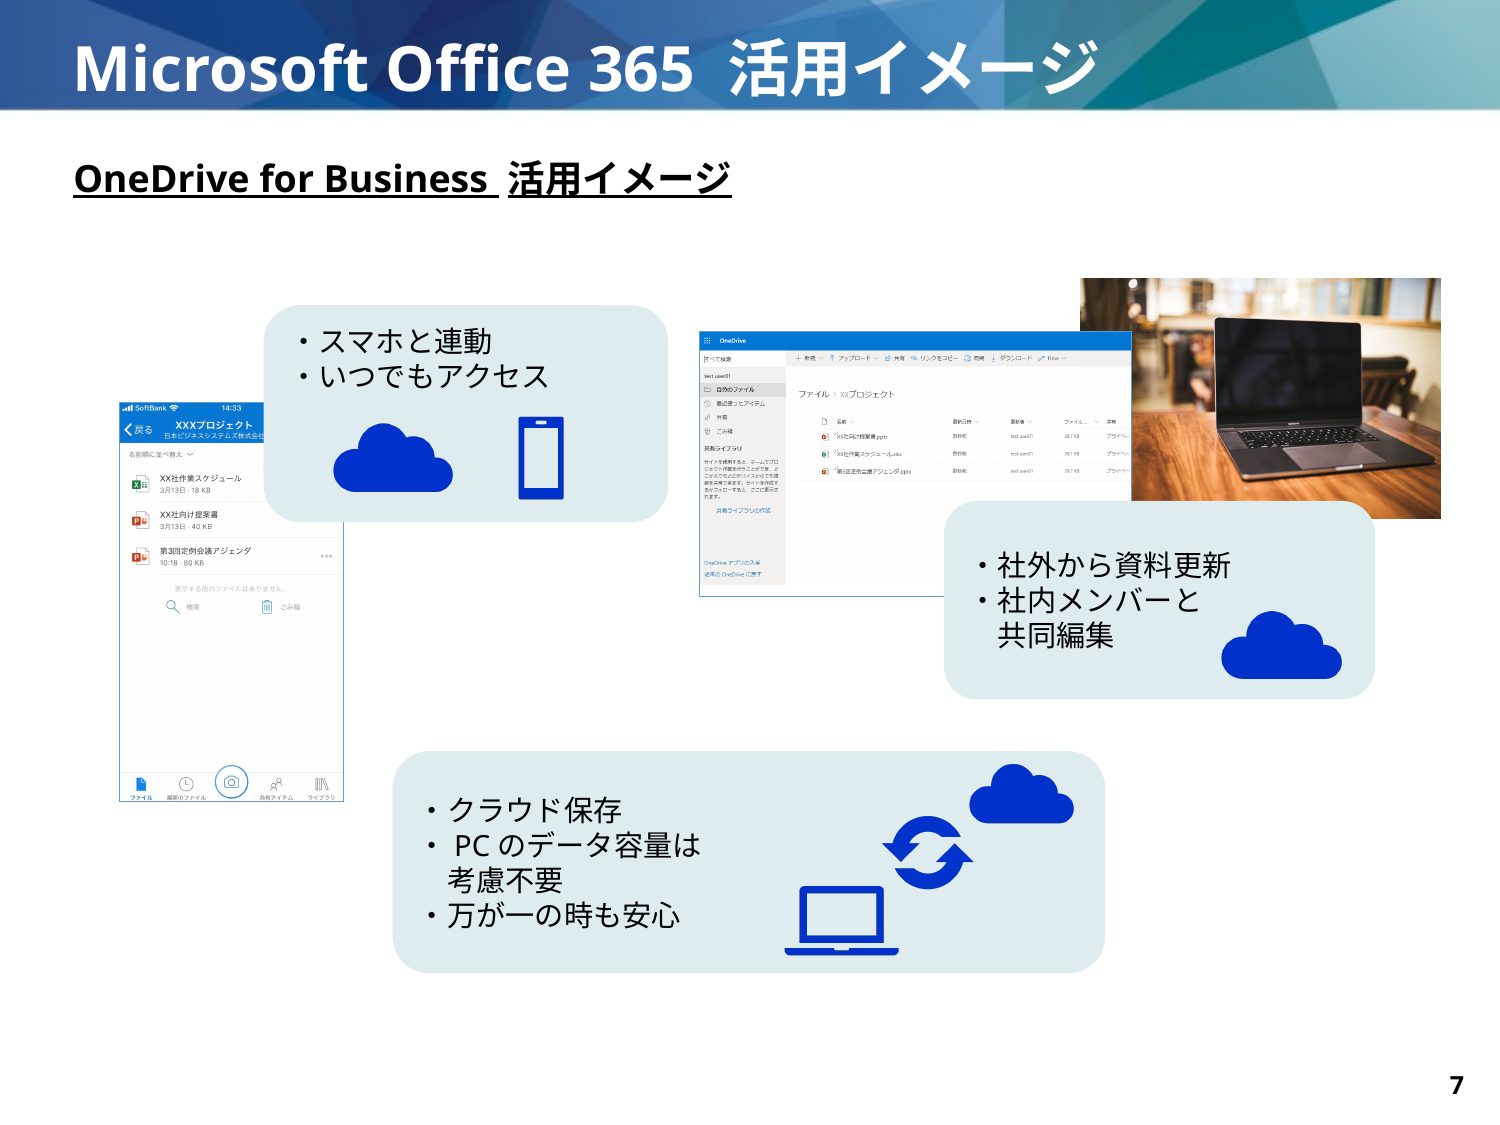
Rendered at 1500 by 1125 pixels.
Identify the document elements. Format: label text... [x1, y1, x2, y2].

title Microsoft Office 365 活用イメージ [57, 21, 1441, 89]
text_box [263, 305, 669, 526]
picture [0, 0, 1500, 1124]
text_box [943, 500, 1376, 714]
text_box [392, 734, 1106, 980]
text_box OneDrive for Business 活用イメージ [56, 145, 1443, 211]
